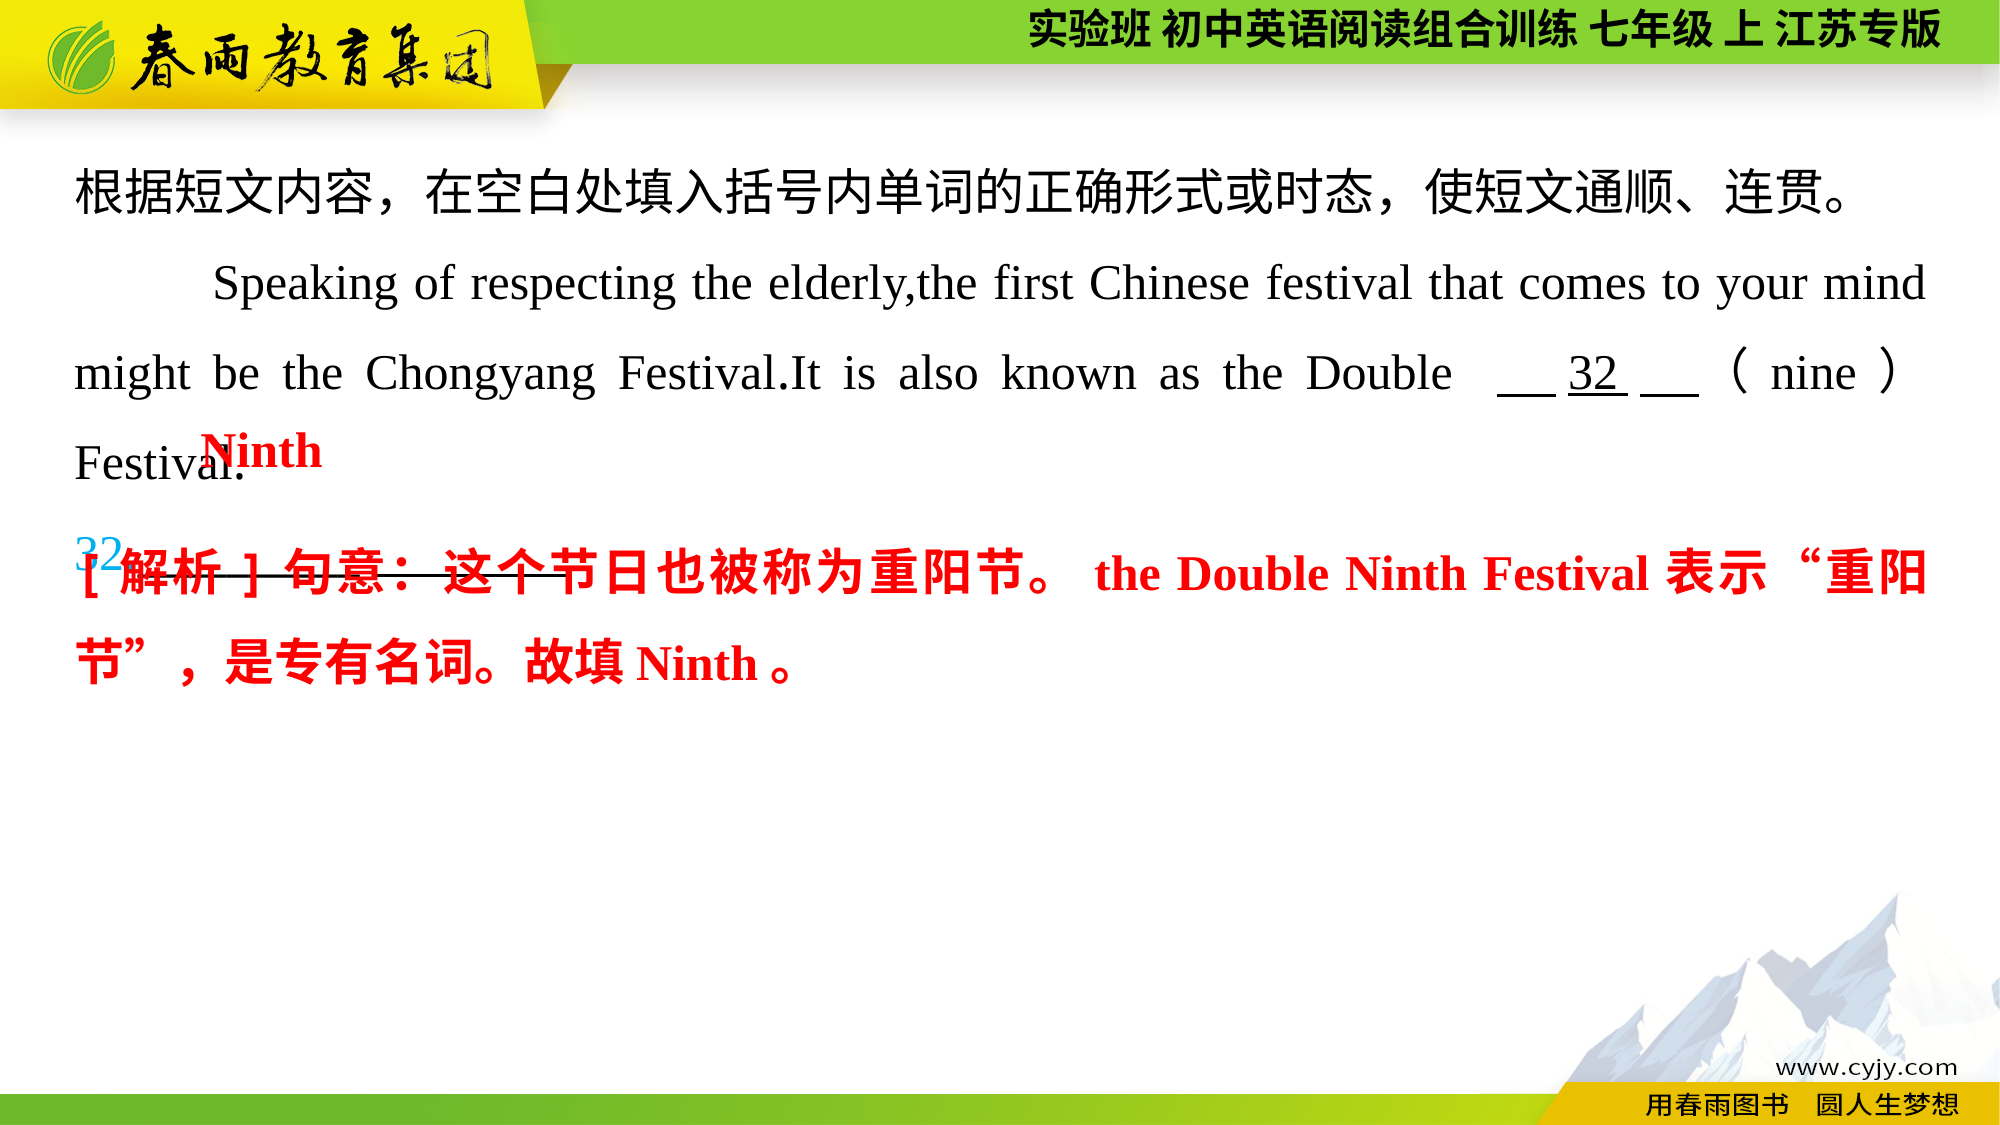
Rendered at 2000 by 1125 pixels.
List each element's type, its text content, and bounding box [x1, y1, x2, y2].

picture [0, 0, 2000, 1125]
text_box Ninth [185, 409, 338, 485]
list 根据短文内容，在空白处填入括号内单词的正确形式或时态，使短文通顺、连贯。 Speaking of respecting the elderly,the first Chinese festival that comes to your mind might be the Chongyang Festival.It is also known as the Double 32 （nine） Festival. 32.__________ [59, 122, 1944, 502]
text_box [解析]句意：这个节日也被称为重阳节。the Double Ninth Festival表示“重阳节”，是专有名词。故填Ninth。 [59, 503, 1944, 699]
